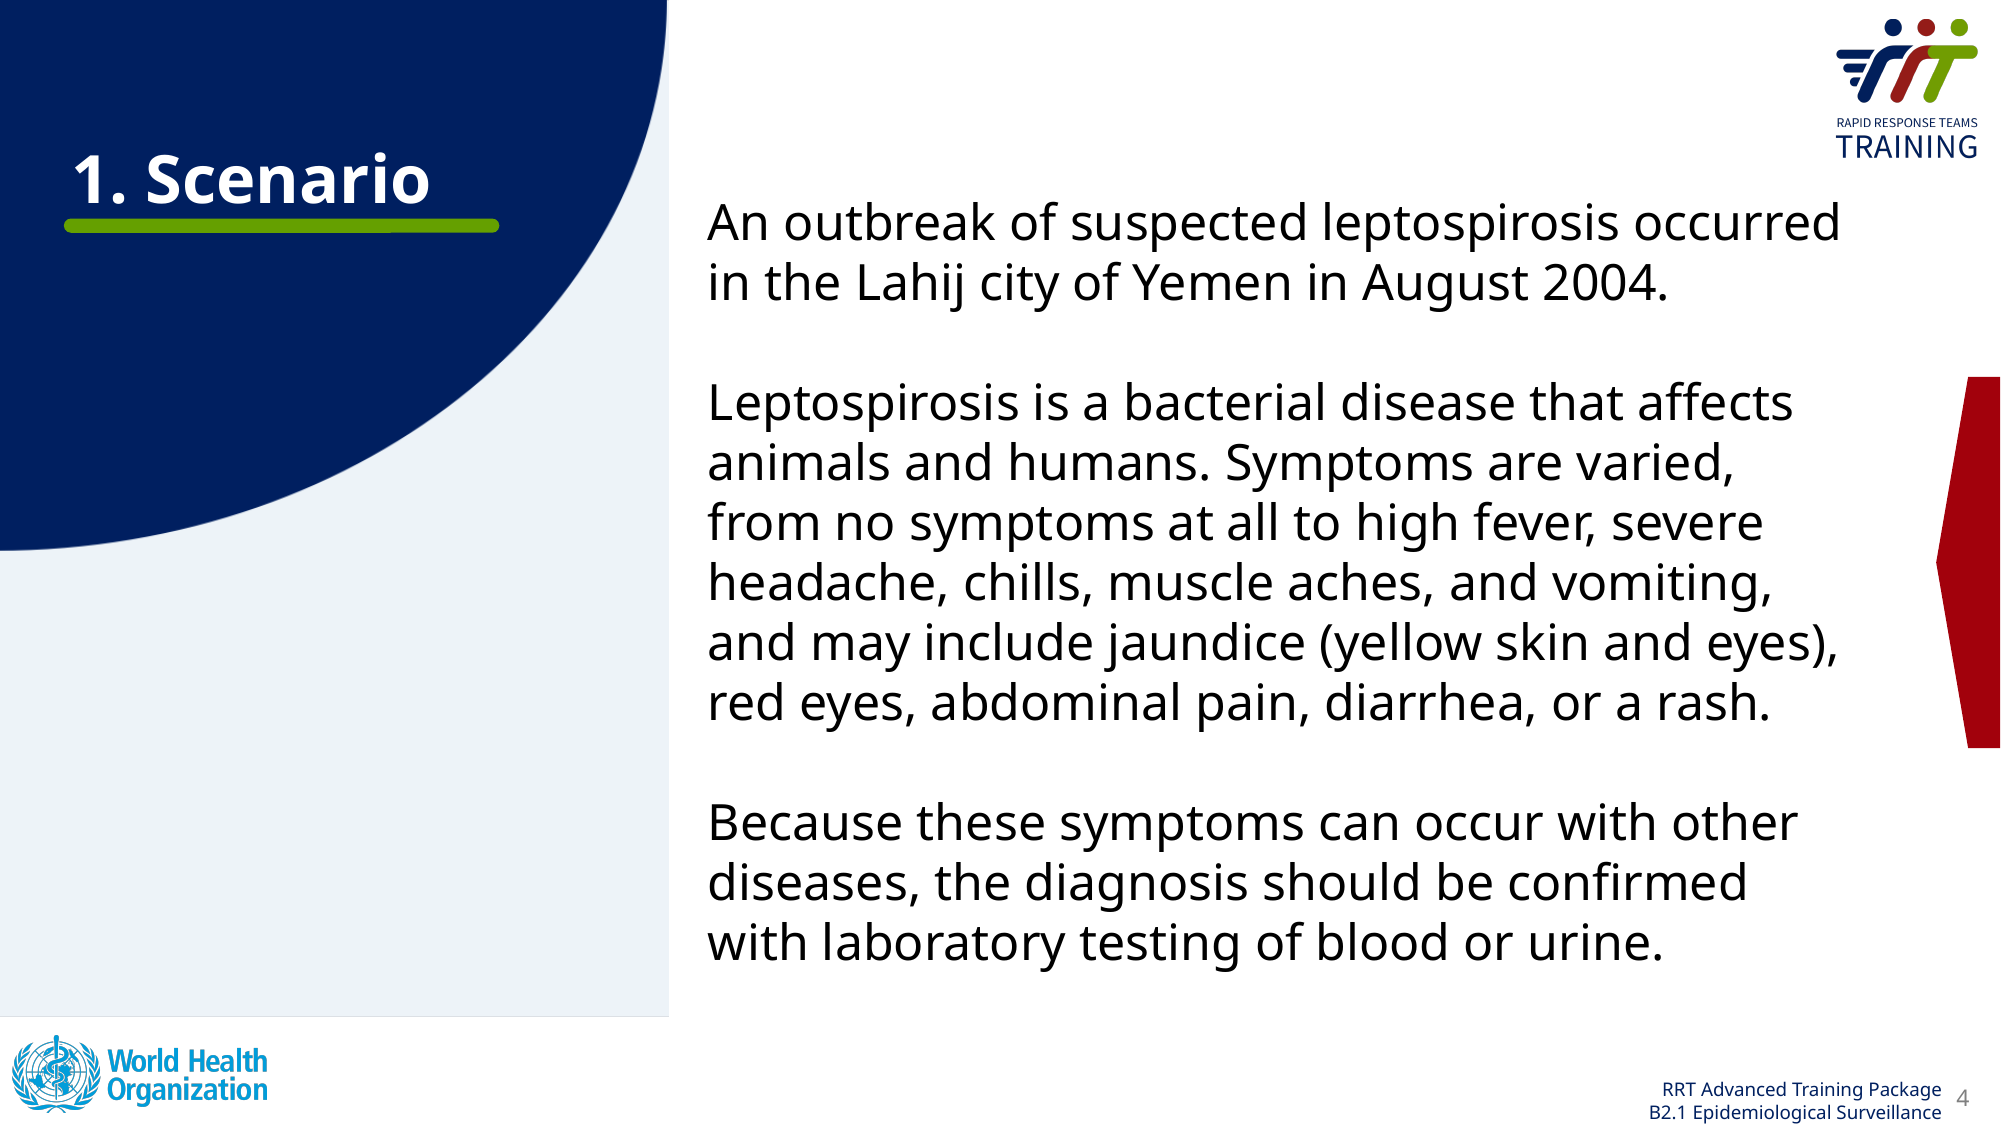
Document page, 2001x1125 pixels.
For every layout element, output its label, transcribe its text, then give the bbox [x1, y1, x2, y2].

title 1. Scenario [63, 123, 600, 241]
picture [1835, 19, 1978, 167]
picture [0, 0, 669, 1018]
text_box An outbreak of suspected leptospirosis occurred in the Lahij city of Yemen in August 2004. Leptospirosis is a bacterial disease that affects animals and humans. Symptoms are varied, from no symptoms at all to high fever, severe headache, chills, muscle aches, and vomiting, and may include jaundice (yellow skin and eyes), red eyes, abdominal pain, diarrhea, or a rash. Because these symptoms can occur with other diseases, the diagnosis should be confirmed with laboratory testing of blood or urine. [700, 183, 1855, 979]
picture [58, 1050, 64, 1058]
picture [12, 1035, 267, 1113]
picture [12, 1083, 48, 1113]
